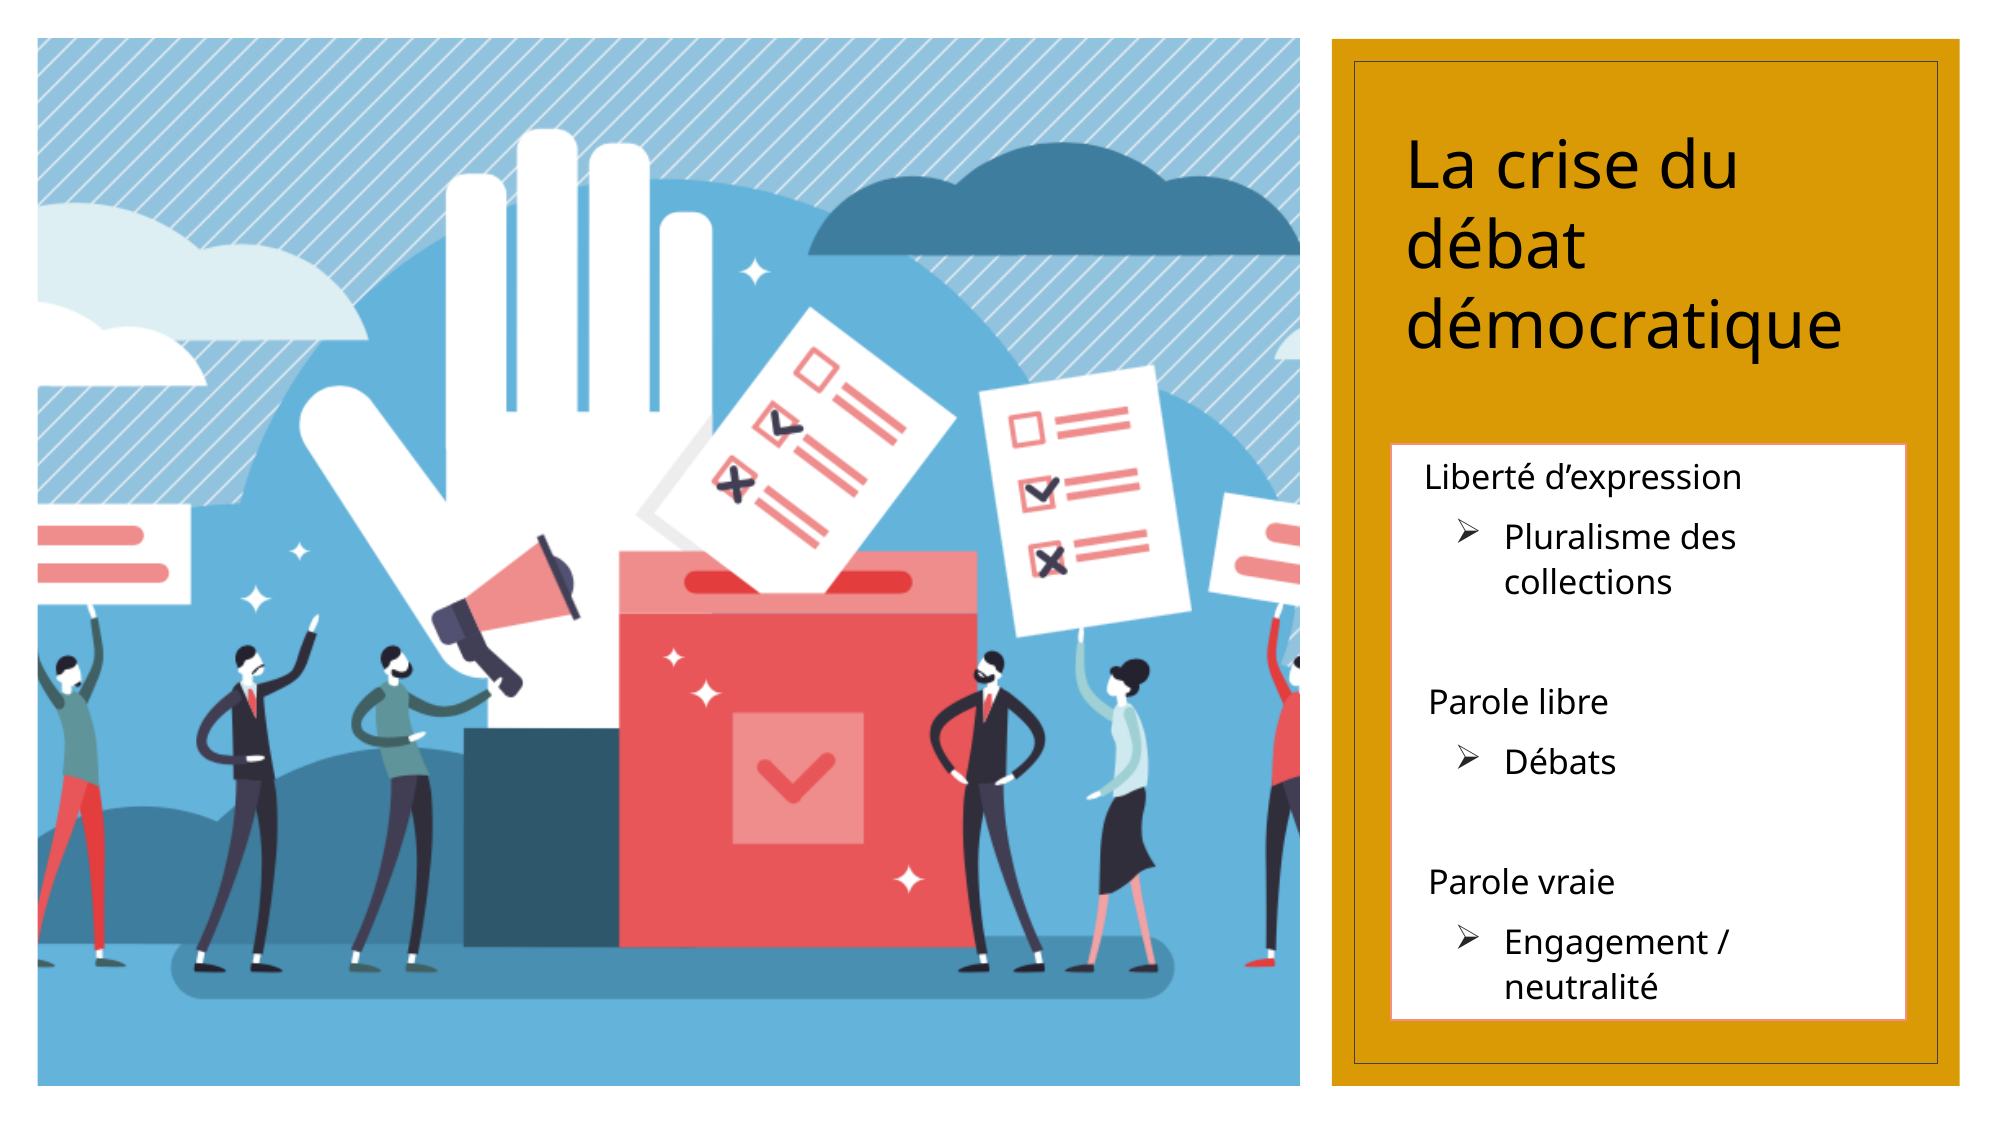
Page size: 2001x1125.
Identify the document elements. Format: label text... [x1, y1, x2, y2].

list Liberté d’expression Pluralisme des collections Parole libre Débats Parole vraie Engagement / neutralité [1390, 443, 1907, 1021]
picture [37, 38, 1300, 1086]
title La crise du débat démocratique [1390, 98, 1907, 369]
